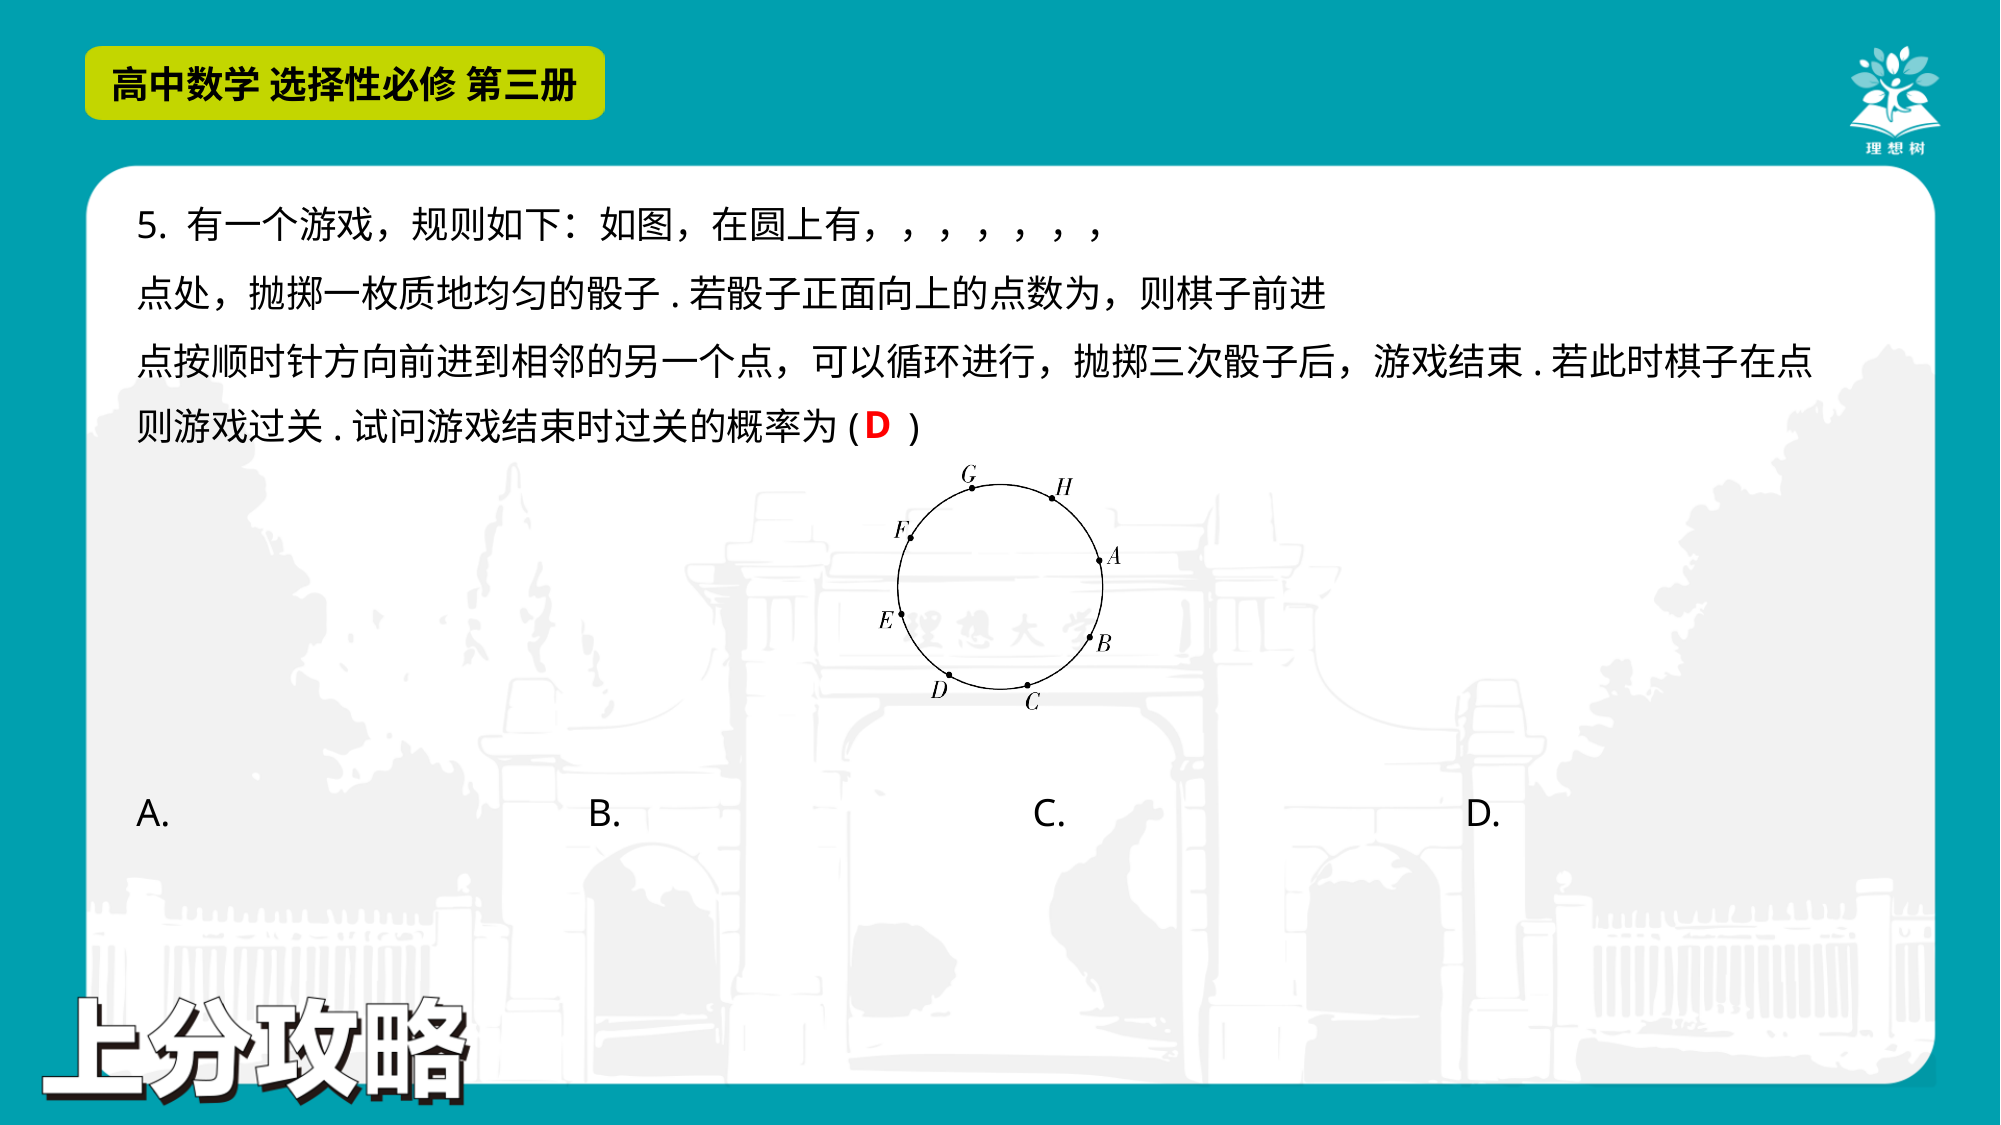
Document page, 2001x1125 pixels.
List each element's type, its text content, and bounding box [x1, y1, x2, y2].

picture [0, 0, 2000, 1125]
text_box D [850, 381, 906, 440]
